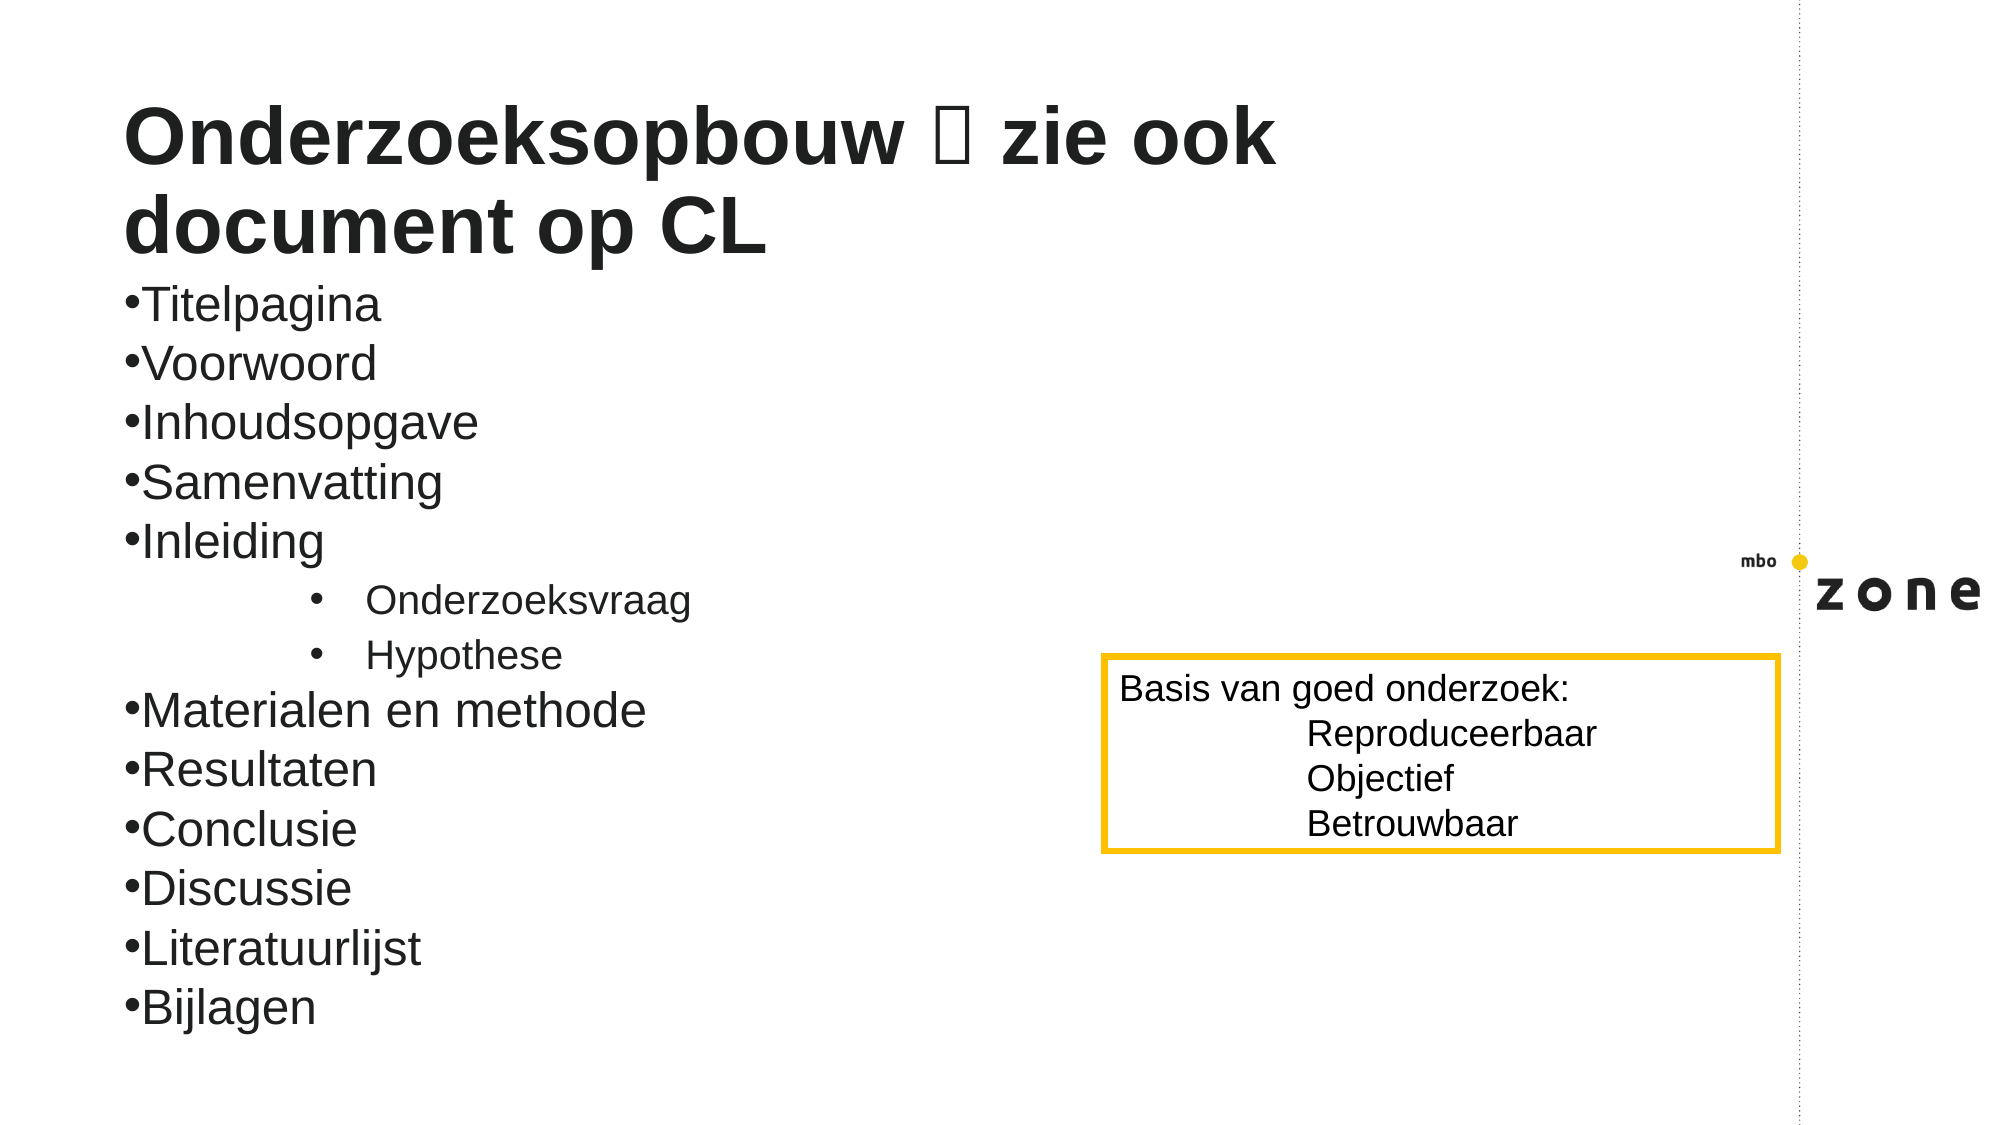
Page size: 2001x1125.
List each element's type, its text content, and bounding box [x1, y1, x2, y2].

title Onderzoeksopbouw  zie ook document op CL [124, 94, 1607, 271]
picture [1596, 0, 2001, 1125]
text_box Basis van goed onderzoek: Reproduceerbaar Objectief Betrouwbaar [1103, 655, 1779, 852]
list Titelpagina Voorwoord Inhoudsopgave Samenvatting Inleiding Onderzoeksvraag Hypothese Materialen en methode Resultaten Conclusie Discussie Literatuurlijst Bijlagen [124, 271, 1607, 1036]
